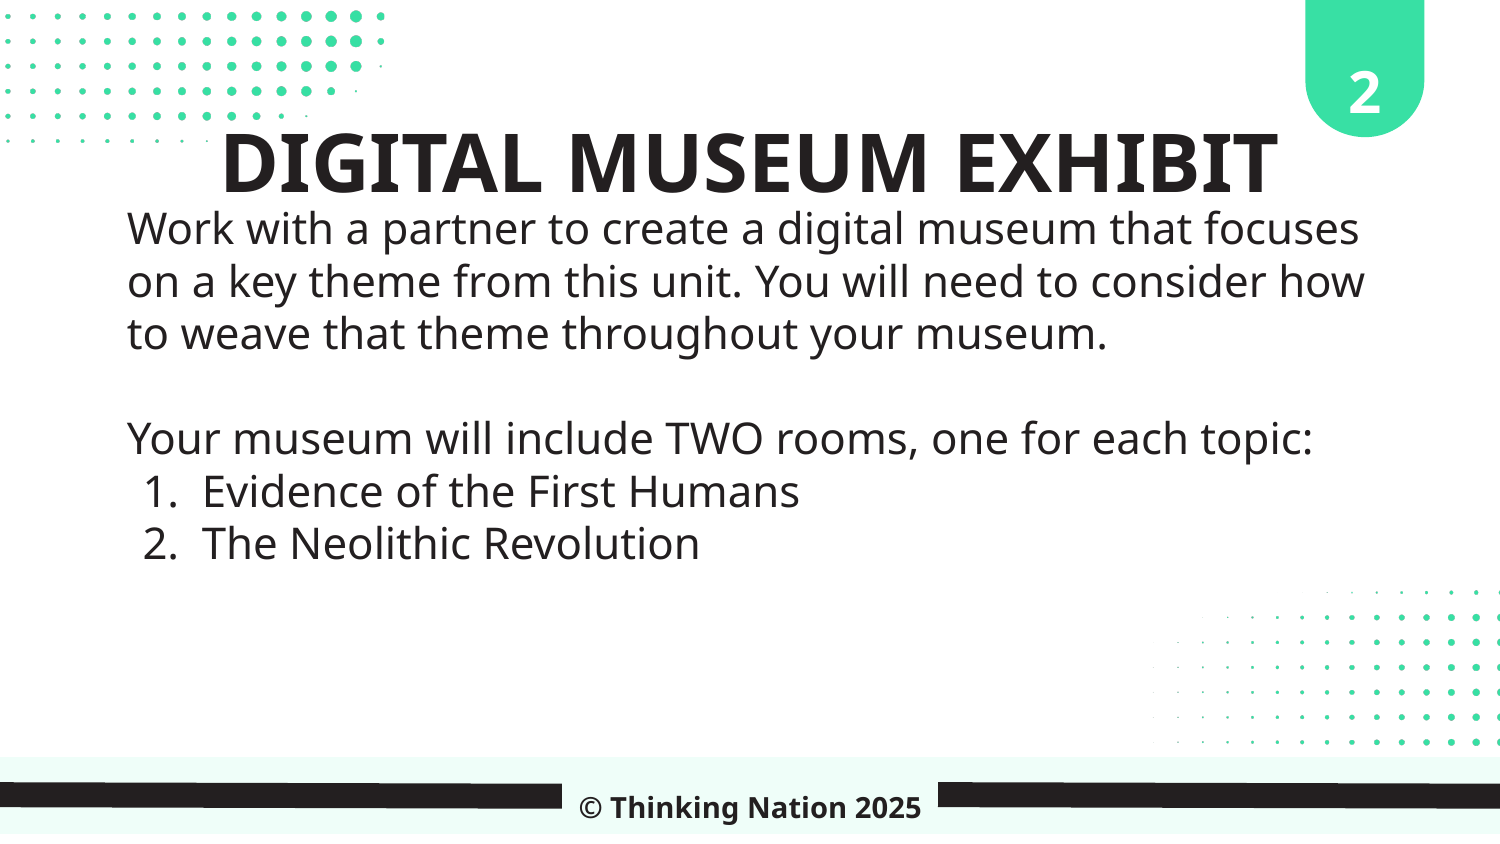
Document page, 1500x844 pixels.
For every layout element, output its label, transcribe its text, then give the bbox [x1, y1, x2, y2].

text_box Work with a partner to create a digital museum that focuses on a key theme from this unit. You will need to consider how to weave that theme throughout your museum. Your museum will include TWO rooms, one for each topic: Evidence of the First Humans The Neolithic Revolution [126, 200, 1382, 569]
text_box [1300, 0, 1430, 138]
text_box [0, 0, 385, 144]
text_box DIGITAL MUSEUM EXHIBIT [209, 71, 1291, 209]
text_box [0, 756, 1500, 835]
text_box [1128, 590, 1500, 755]
